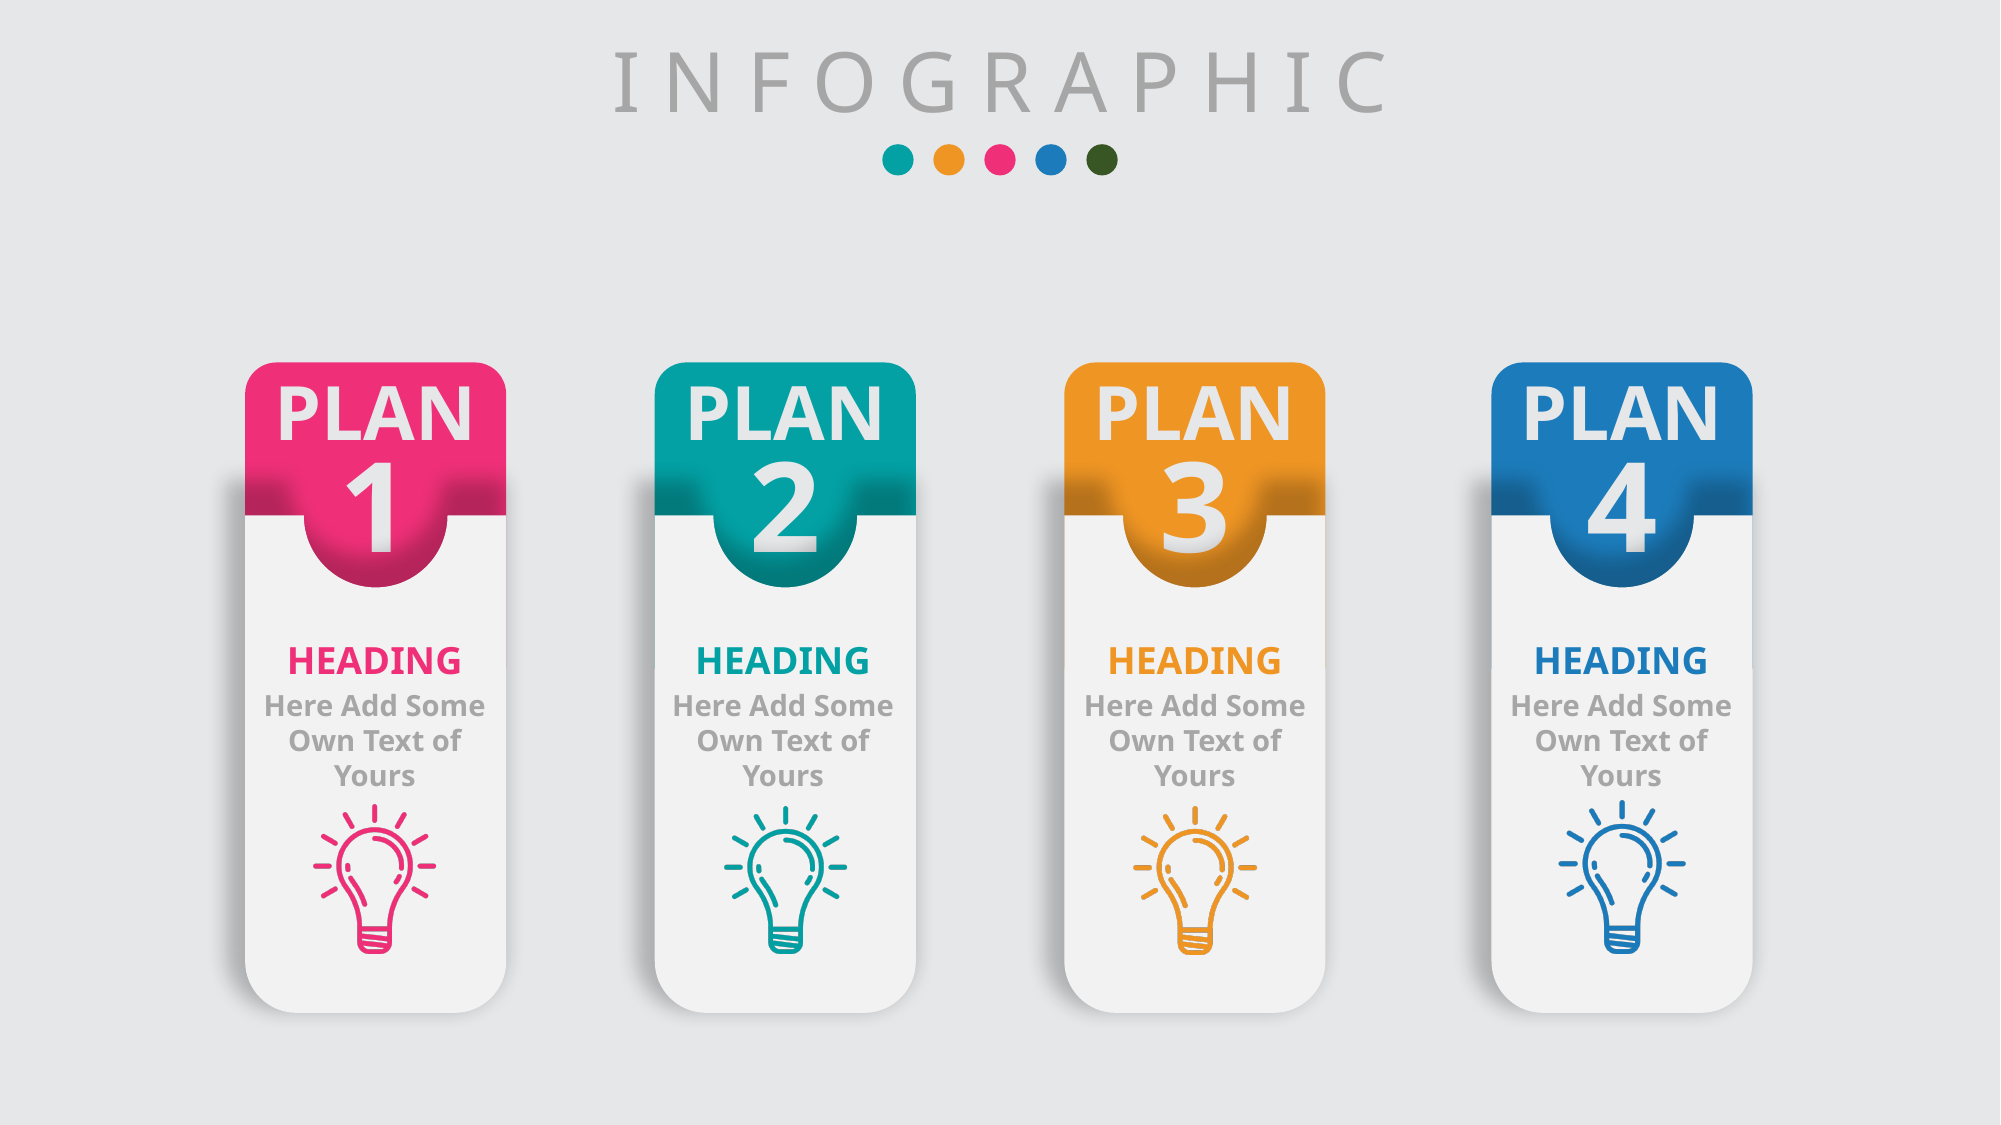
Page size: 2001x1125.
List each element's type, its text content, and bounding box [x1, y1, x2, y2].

text_box [1490, 669, 1754, 1014]
text_box [653, 669, 917, 1014]
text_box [227, 358, 524, 669]
text_box [1063, 669, 1327, 1014]
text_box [1046, 358, 1343, 669]
picture [1545, 800, 1699, 954]
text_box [1473, 358, 1771, 669]
text_box [244, 669, 508, 1014]
picture [1120, 806, 1270, 955]
text_box I N F O G R A P H I C [402, 21, 1597, 137]
picture [300, 804, 449, 954]
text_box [1064, 629, 1326, 767]
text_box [637, 358, 934, 669]
picture [711, 806, 860, 954]
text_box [652, 629, 914, 767]
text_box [244, 629, 506, 767]
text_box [1490, 629, 1752, 767]
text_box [882, 144, 1118, 176]
